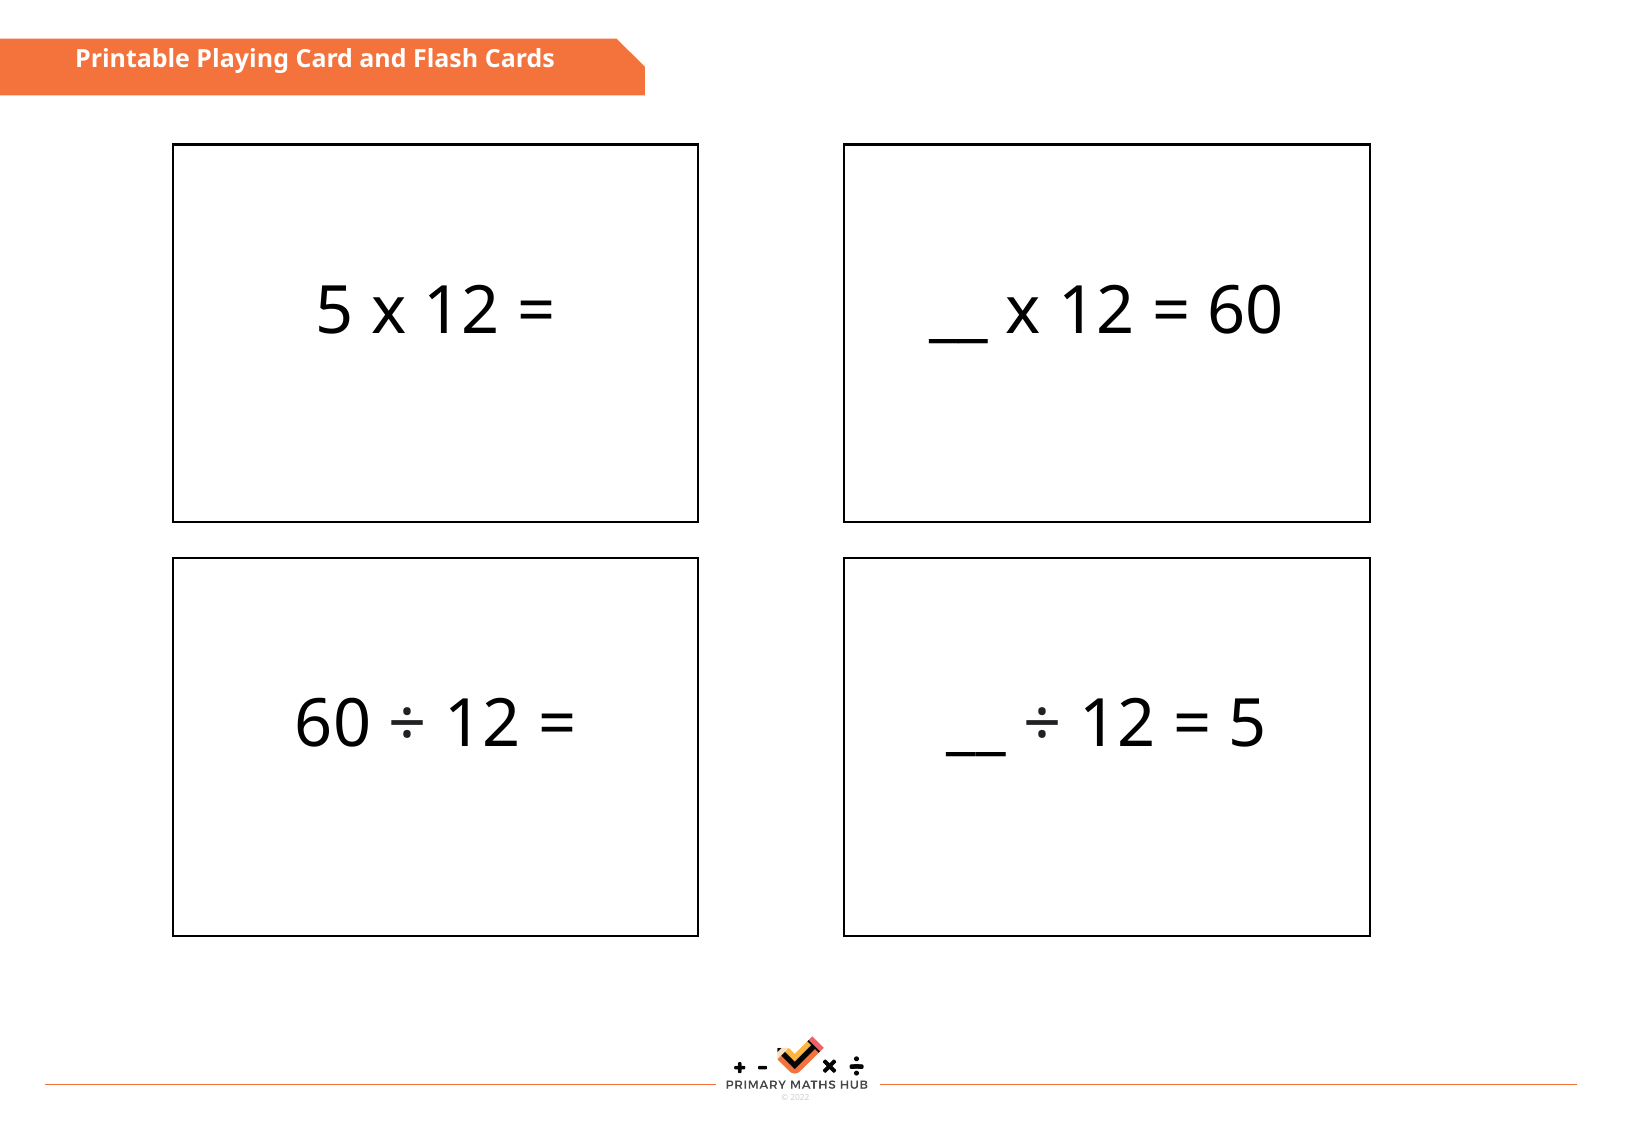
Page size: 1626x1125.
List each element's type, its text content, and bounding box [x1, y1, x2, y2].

text_box __ ÷ 12 = 5 [844, 672, 1370, 768]
text_box 60 ÷ 12 = [172, 672, 699, 768]
text_box [843, 557, 1371, 937]
picture [722, 1034, 872, 1094]
text_box [172, 355, 699, 523]
text_box © 2022 [720, 1084, 870, 1110]
text_box Printable Playing Card and Flash Cards [0, 37, 646, 97]
text_box [843, 143, 1371, 523]
text_box [172, 557, 699, 672]
text_box [172, 143, 699, 259]
text_box [172, 768, 699, 937]
text_box __ x 12 = 60 [844, 259, 1370, 355]
text_box 5 x 12 = [172, 259, 699, 355]
